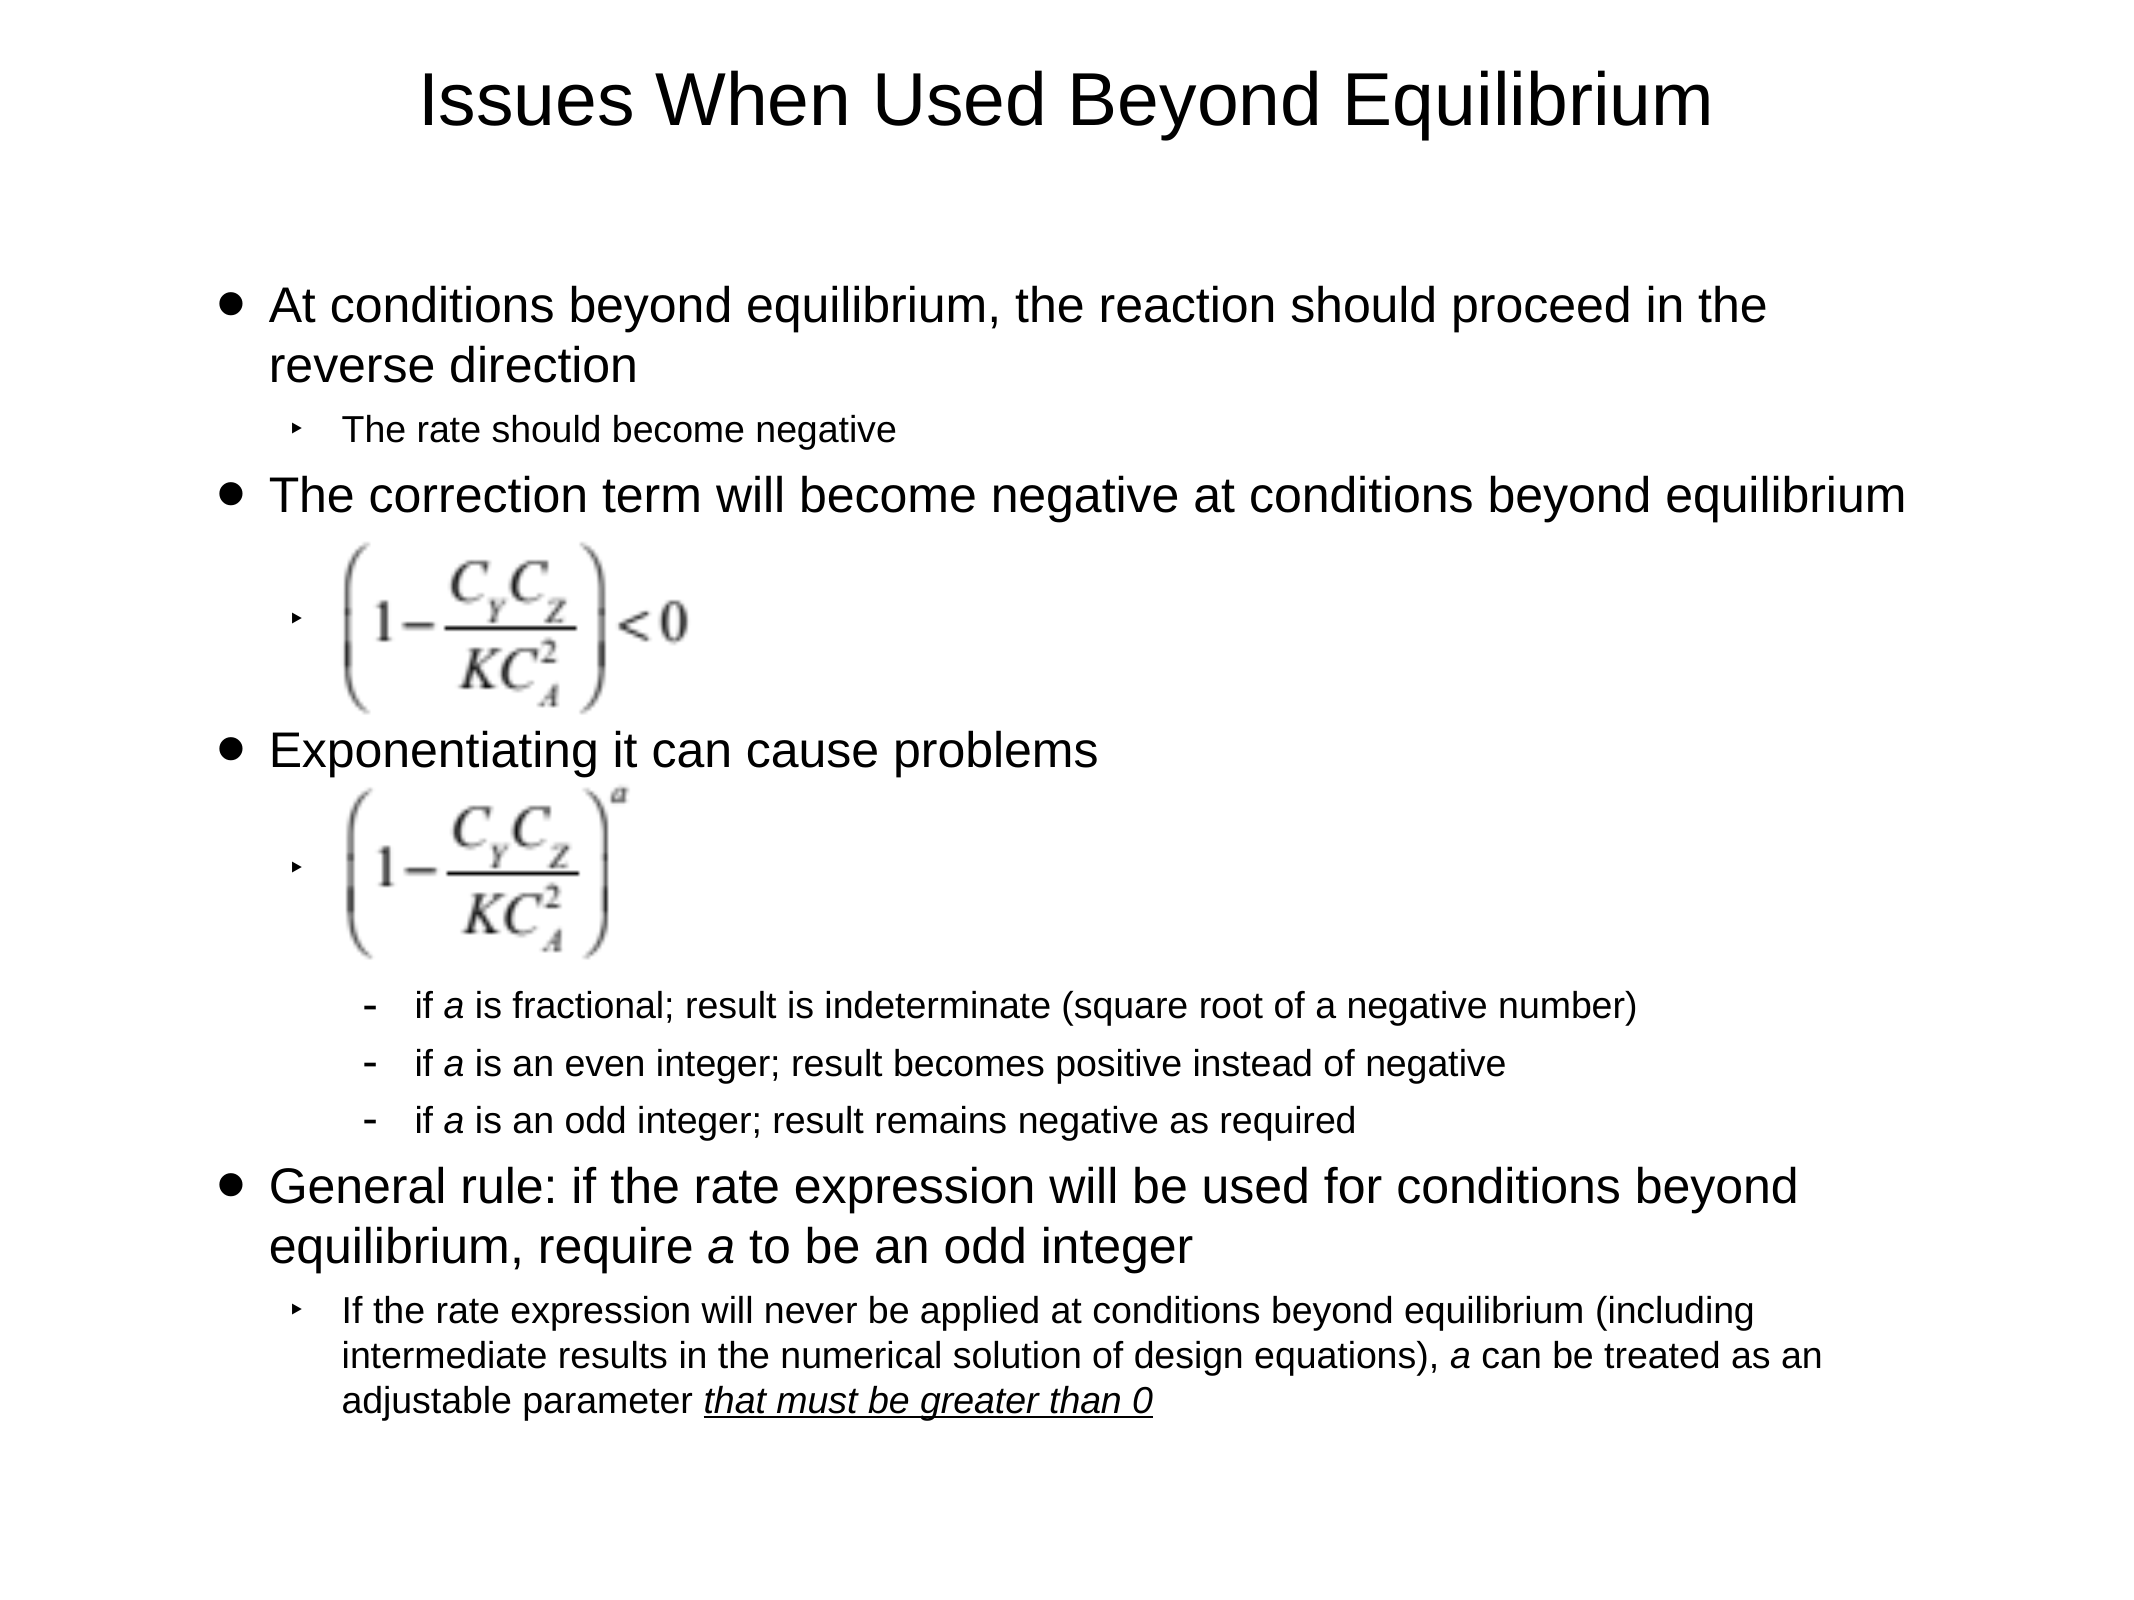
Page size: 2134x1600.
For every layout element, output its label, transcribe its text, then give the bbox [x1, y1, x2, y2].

picture [339, 533, 693, 719]
list At conditions beyond equilibrium, the reaction should proceed in the reverse direction The rate should become negative The correction term will become negative at conditions beyond equilibrium Exponentiating it can cause problems if a is fractional; result is indeterminate (square root of a negative number) if a is an even integer; result becomes positive instead of negative if a is an odd integer; result remains negative as required General rule: if the rate expression will be used for conditions beyond equilibrium, require a to be an odd integer If the rate expression will never be applied at conditions beyond equilibrium (including intermediate results in the numerical solution of design equations), a can be treated as an adjustable parameter that must be greater than 0 [208, 264, 1925, 1463]
picture [341, 764, 634, 964]
title Issues When Used Beyond Equilibrium [208, 41, 1925, 250]
